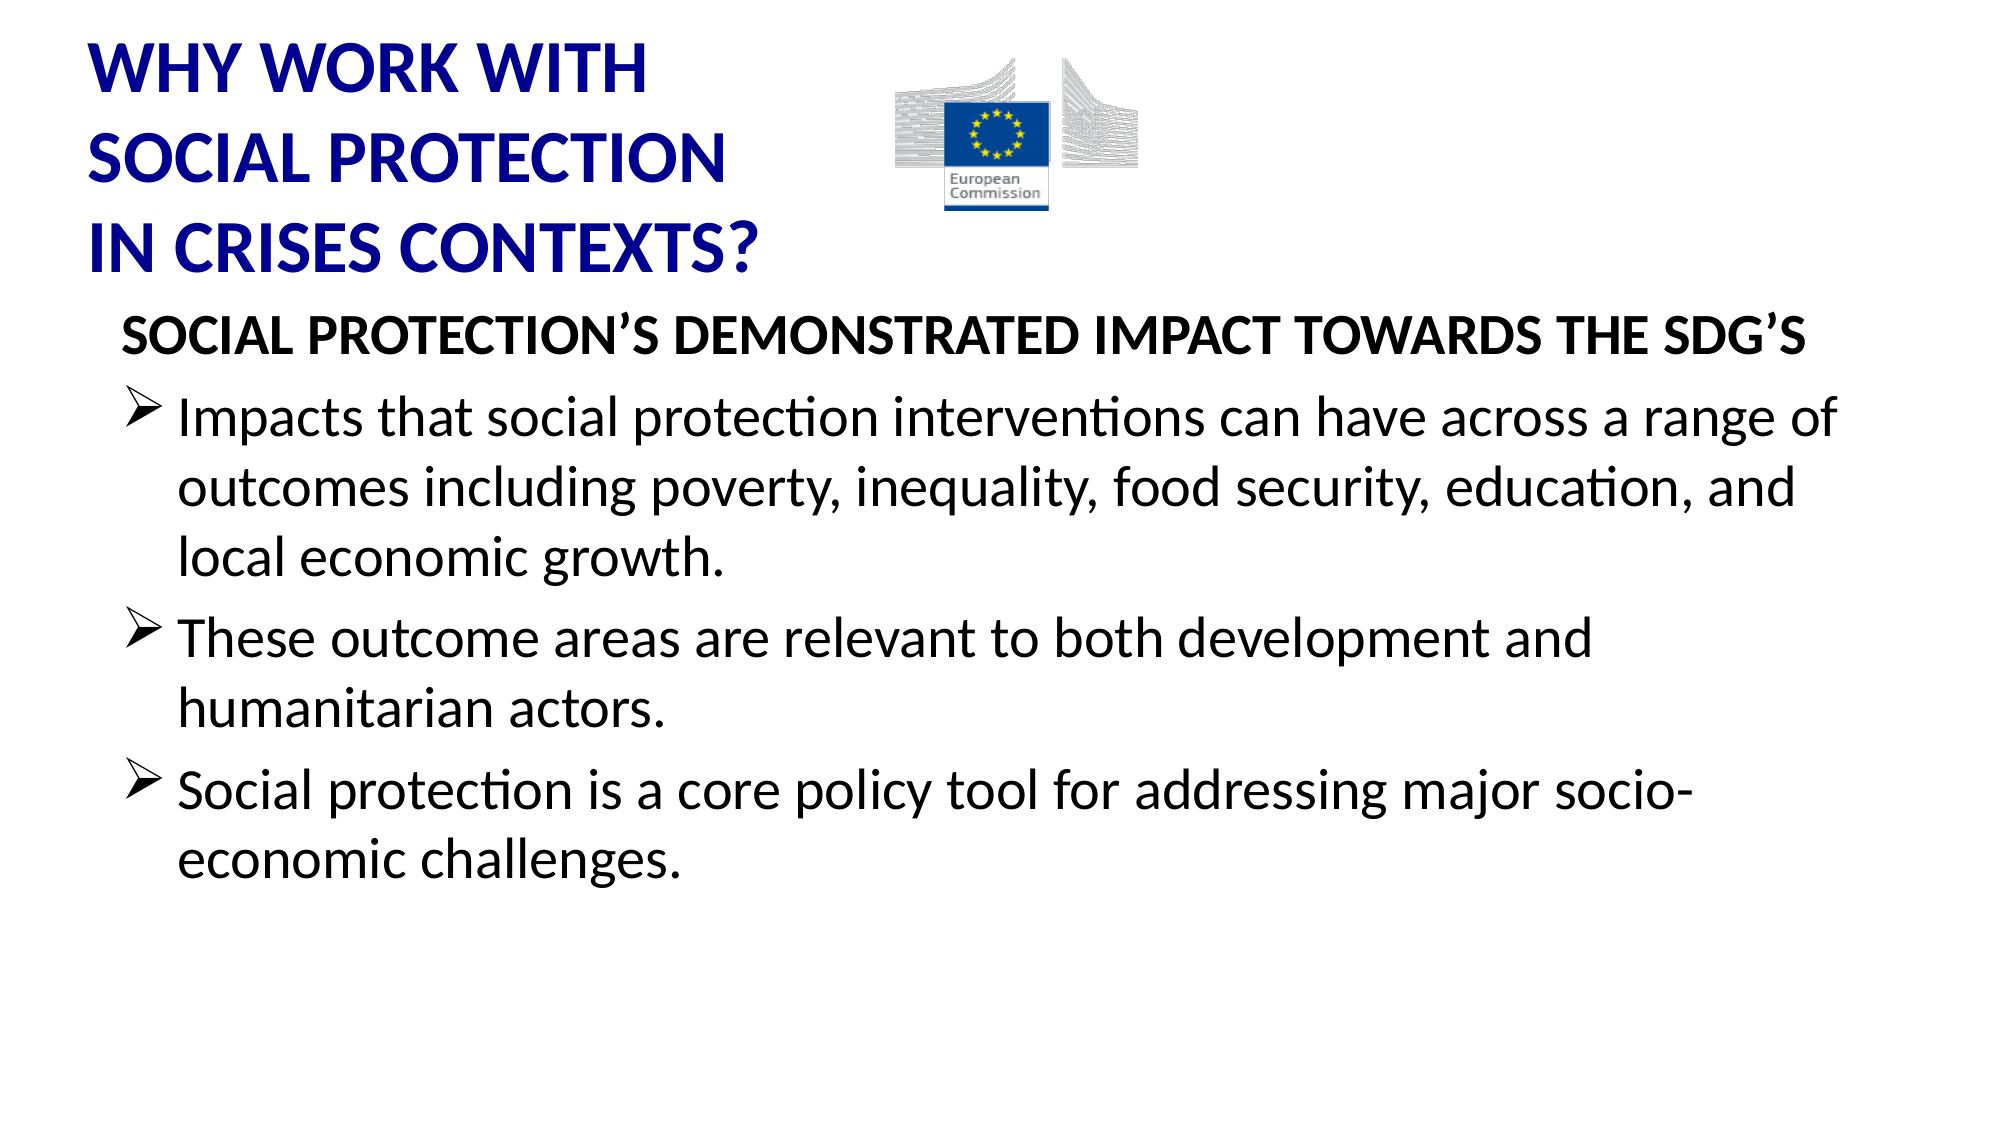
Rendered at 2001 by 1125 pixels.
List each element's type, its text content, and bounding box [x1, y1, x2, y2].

list SOCIAL PROTECTION’S DEMONSTRATED IMPACT TOWARDS THE SDG’S Impacts that social protection interventions can have across a range of outcomes including poverty, inequality, food security, education, and local economic growth. These outcome areas are relevant to both development and humanitarian actors. Social protection is a core policy tool for addressing major socio-economic challenges. [105, 289, 1927, 1032]
picture [894, 58, 1138, 211]
text_box WHY WORK WITH SOCIAL PROTECTION IN CRISES CONTEXTS? [72, 59, 1961, 247]
